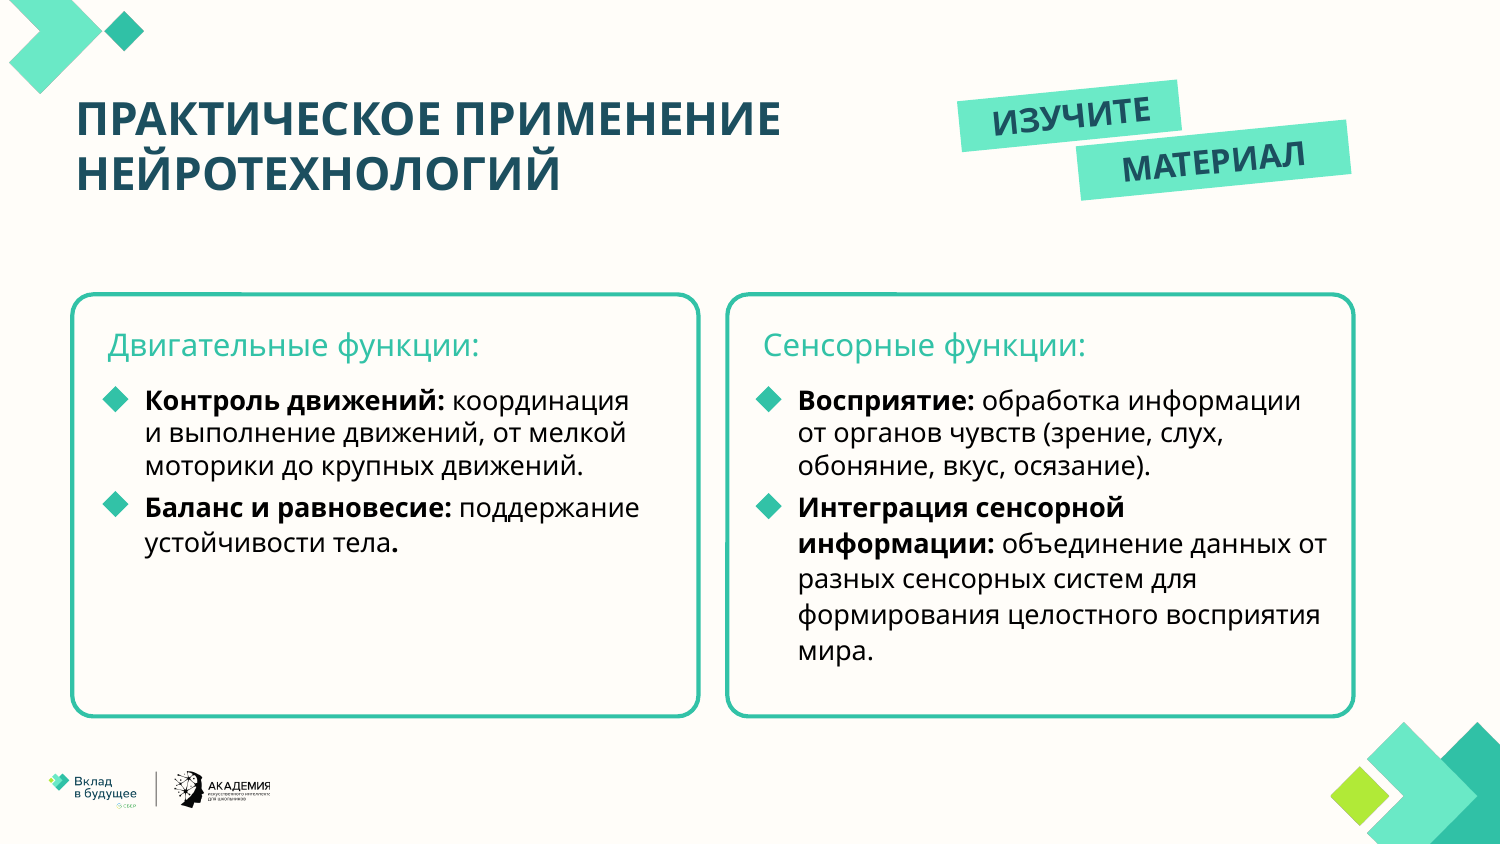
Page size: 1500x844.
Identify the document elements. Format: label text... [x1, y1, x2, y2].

text_box ИЗУЧИТЕ [968, 78, 1174, 153]
text_box Контроль движений: координация и выполнение движений, от мелкой моторики до крупных движений. Баланс и равновесие: поддержание устойчивости тела. [137, 375, 684, 566]
text_box [1169, 79, 1183, 132]
text_box [956, 100, 973, 153]
text_box Сенсорные функции: [755, 314, 1320, 371]
text_box МАТЕРИАЛ [1075, 119, 1352, 201]
text_box Двигательные функции: [100, 314, 506, 371]
text_box [755, 386, 782, 413]
picture [31, 755, 271, 826]
text_box [102, 490, 129, 518]
text_box Восприятие: обработка информации от органов чувств (зрение, слух, обоняние, вкус, осязание). Интеграция сенсорной информации: объединение данных от разных сенсорных систем для формирования целостного восприятия мира. [790, 375, 1337, 674]
text_box ПРАКТИЧЕСКОЕ ПРИМЕНЕНИЕ НЕЙРОТЕХНОЛОГИЙ [69, 84, 1086, 206]
text_box [72, 294, 699, 717]
picture [1330, 722, 1500, 844]
text_box [102, 386, 129, 413]
picture [9, 0, 144, 94]
text_box [755, 493, 782, 520]
text_box [727, 294, 1354, 717]
